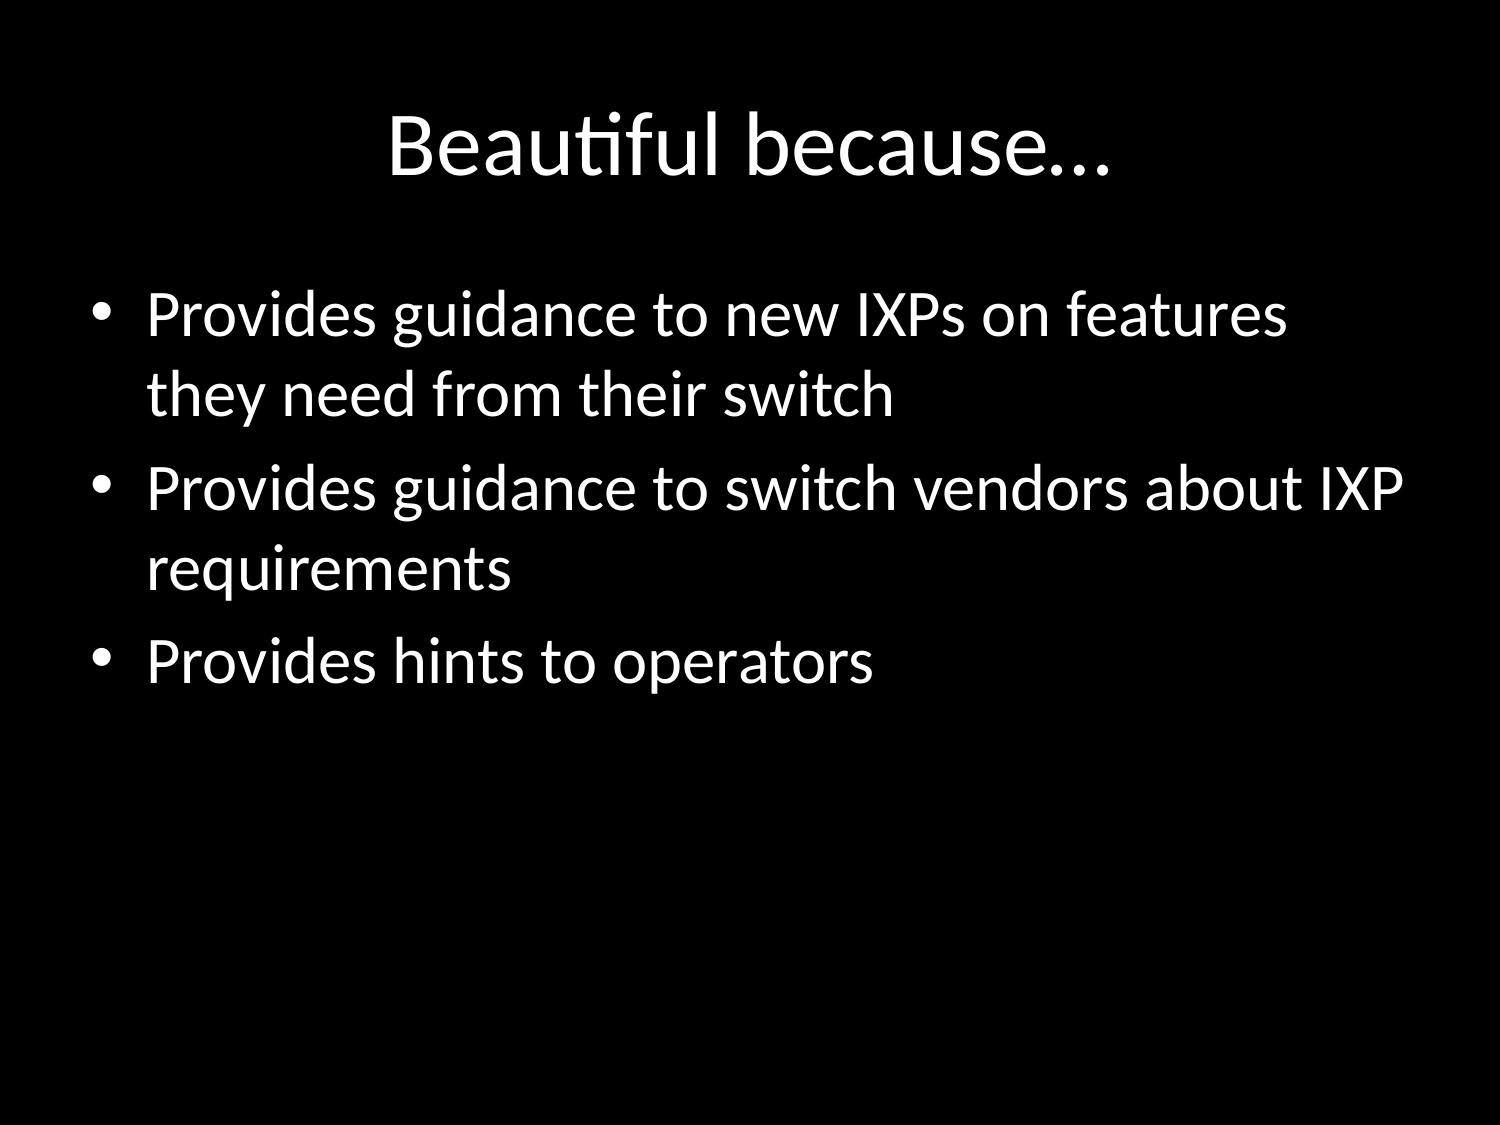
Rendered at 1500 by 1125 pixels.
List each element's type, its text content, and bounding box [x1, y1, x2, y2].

title Beautiful because… [75, 45, 1425, 233]
list Provides guidance to new IXPs on features they need from their switch Provides guidance to switch vendors about IXP requirements Provides hints to operators [75, 262, 1425, 1005]
